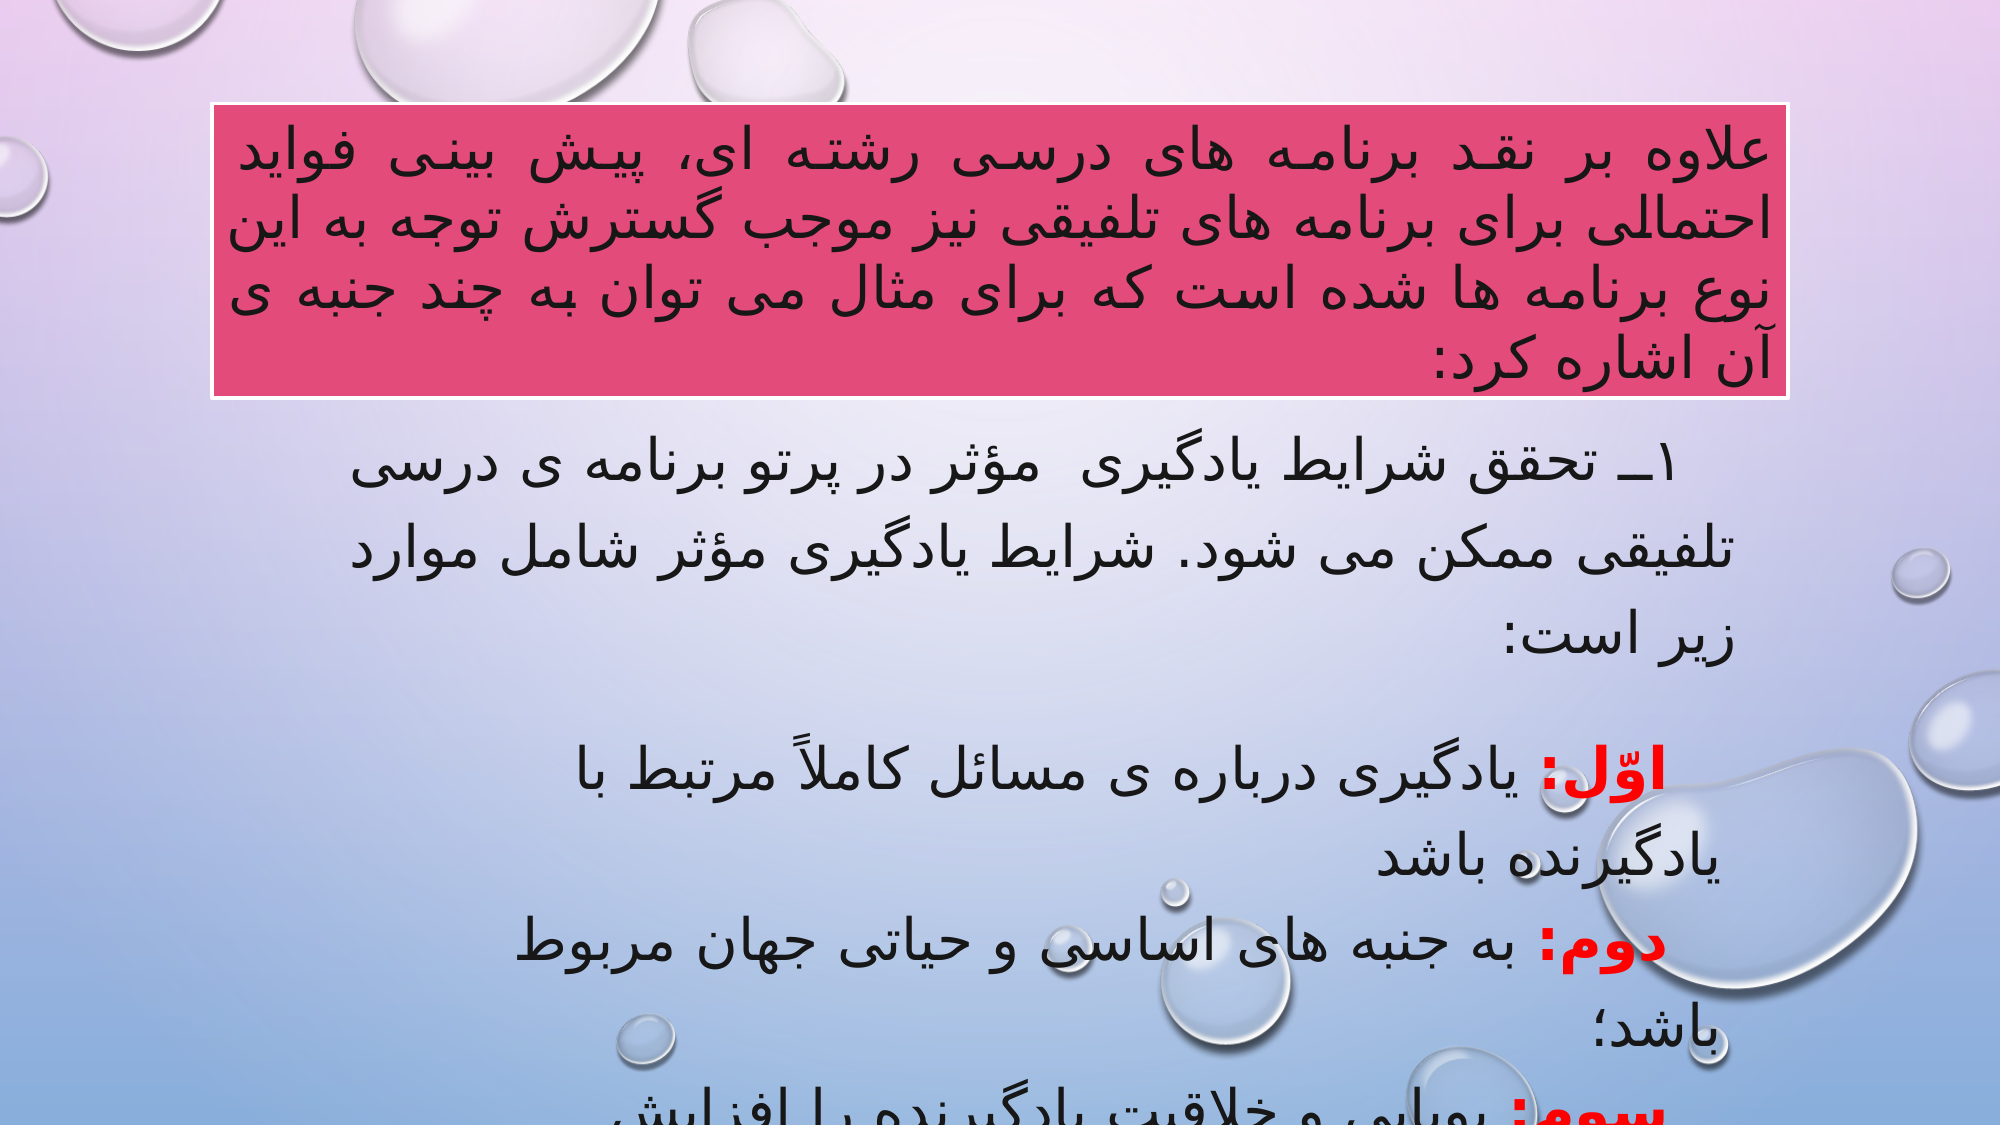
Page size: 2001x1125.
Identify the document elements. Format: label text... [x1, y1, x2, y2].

text_box علاوه بر نقد برنامه های درسی رشته ای، پيش بينی فوايد احتمالی برای برنامه های تلفيقی نيز موجب گسترش توجه به اين نوع برنامه ها شده است که برای مثال می توان به چند جنبه ی آن اشاره کرد: [210, 102, 1790, 400]
text_box ١ــ تحقق شرايط يادگيری مؤثر در پرتو برنامه ی درسی تلفيقی ممکن می شود. شرايط يادگيری مؤثر شامل موارد زير است: اوّل: يادگيری درباره ی مسائل کاملاً مرتبط با يادگيرنده باشد دوم: به جنبه های اساسی و حياتی جهان مربوط باشد؛ سوم: پويايی و خلاقيت يادگيرنده را افزايش دهد. [247, 397, 1753, 1125]
picture [0, 0, 2000, 1125]
